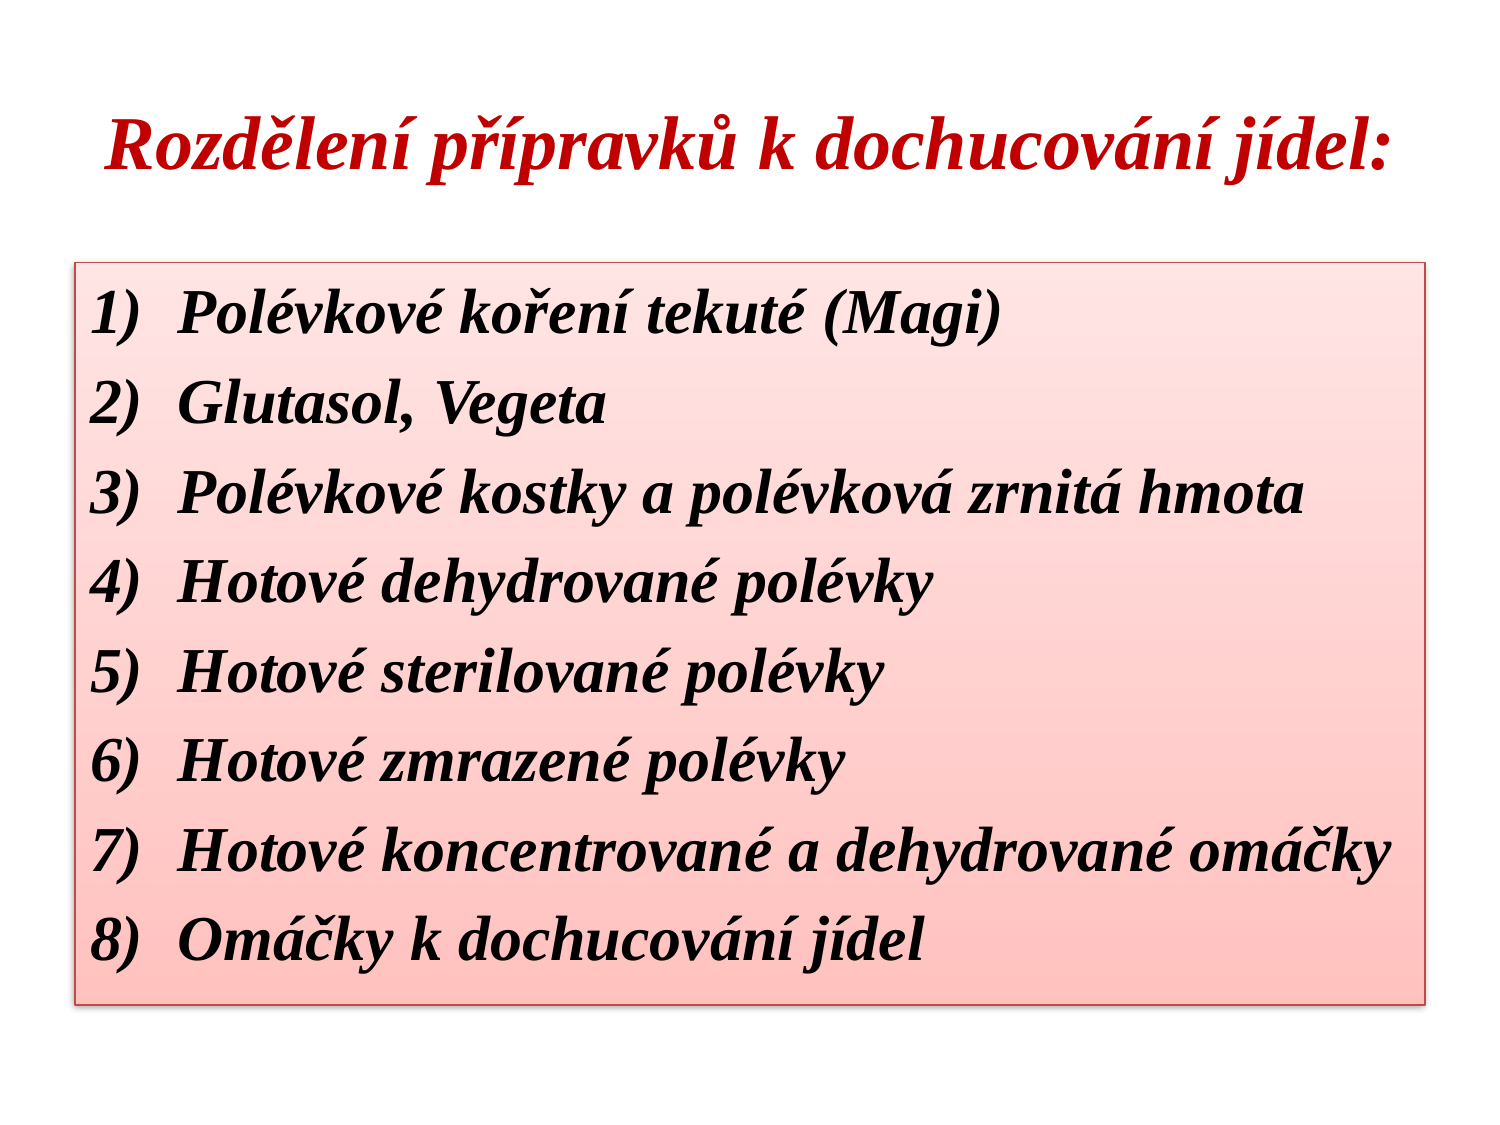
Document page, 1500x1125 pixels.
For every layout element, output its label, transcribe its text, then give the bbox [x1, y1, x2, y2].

list Polévkové koření tekuté (Magi) Glutasol, Vegeta Polévkové kostky a polévková zrnitá hmota Hotové dehydrované polévky Hotové sterilované polévky Hotové zmrazené polévky Hotové koncentrované a dehydrované omáčky Omáčky k dochucování jídel [74, 262, 1426, 1006]
title Rozdělení přípravků k dochucování jídel: [75, 45, 1425, 233]
